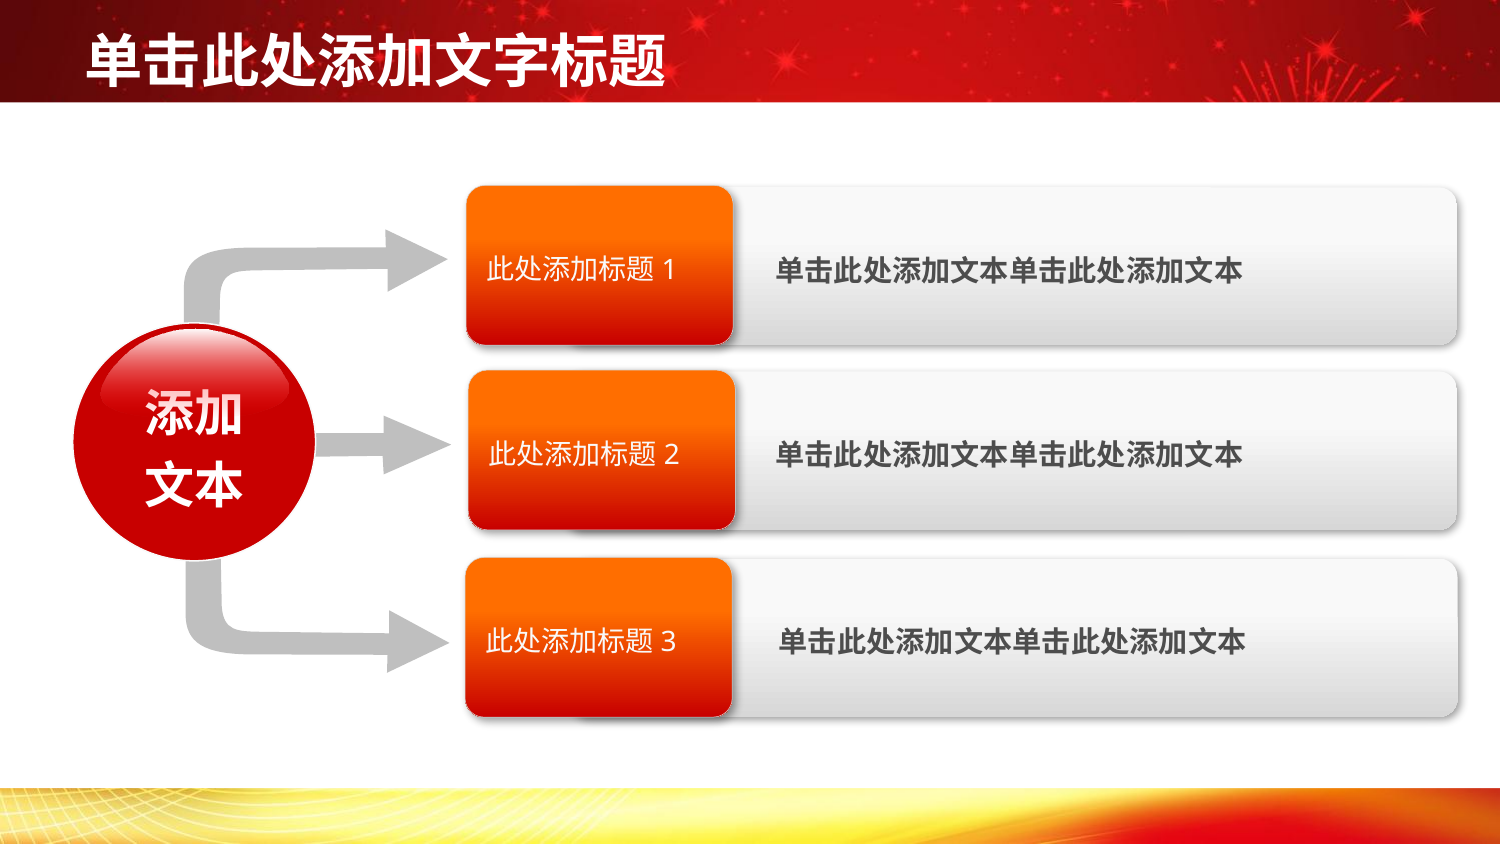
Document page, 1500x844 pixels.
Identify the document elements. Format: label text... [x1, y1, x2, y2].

text_box 单击此处添加文本单击此处添加文本 [734, 371, 1458, 530]
text_box 此处添加标题2 [468, 370, 736, 530]
picture [0, 789, 1500, 844]
picture [0, 0, 1500, 102]
text_box [185, 561, 450, 673]
text_box 此处添加标题1 [466, 185, 734, 346]
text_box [72, 322, 316, 561]
text_box 此处添加标题3 [465, 557, 733, 718]
text_box [316, 415, 452, 475]
text_box [183, 229, 448, 322]
text_box 单击此处添加文本单击此处添加文本 [733, 187, 1458, 345]
text_box 单击此处添加文本单击此处添加文本 [729, 558, 1458, 717]
